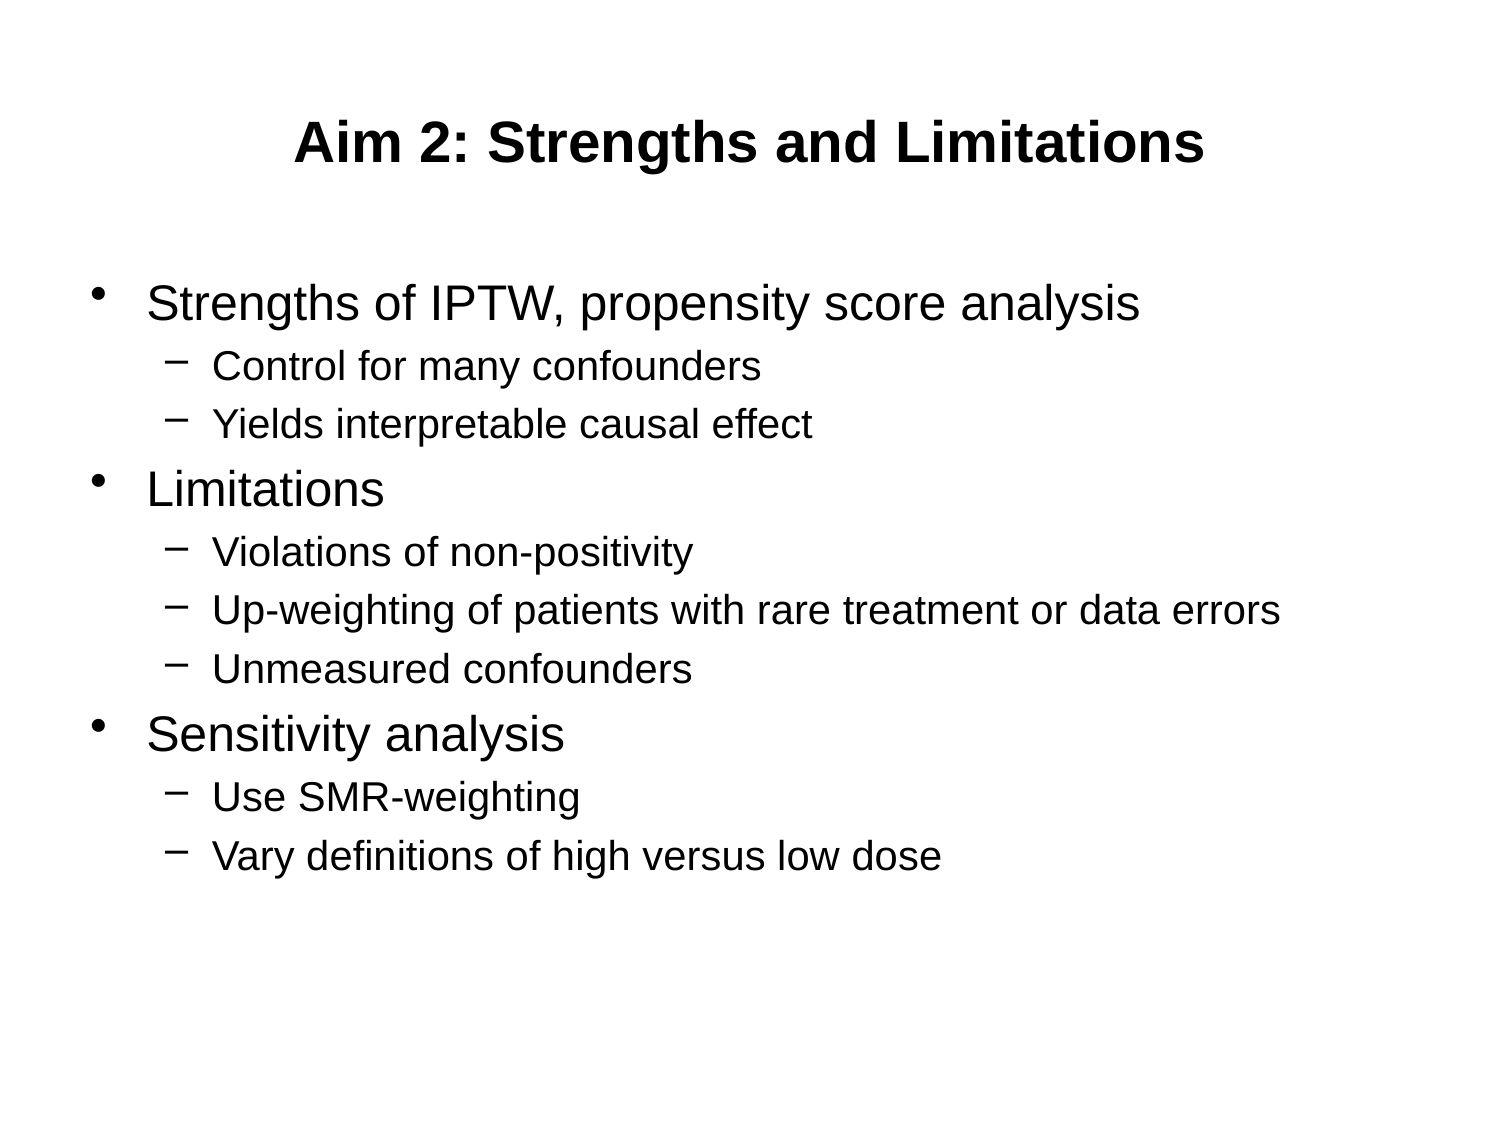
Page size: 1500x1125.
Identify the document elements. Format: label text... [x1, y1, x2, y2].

title Aim 2: Strengths and Limitations [74, 44, 1426, 233]
list Strengths of IPTW, propensity score analysis Control for many confounders Yields interpretable causal effect Limitations Violations of non-positivity Up-weighting of patients with rare treatment or data errors Unmeasured confounders Sensitivity analysis Use SMR-weighting Vary definitions of high versus low dose [74, 262, 1426, 1006]
